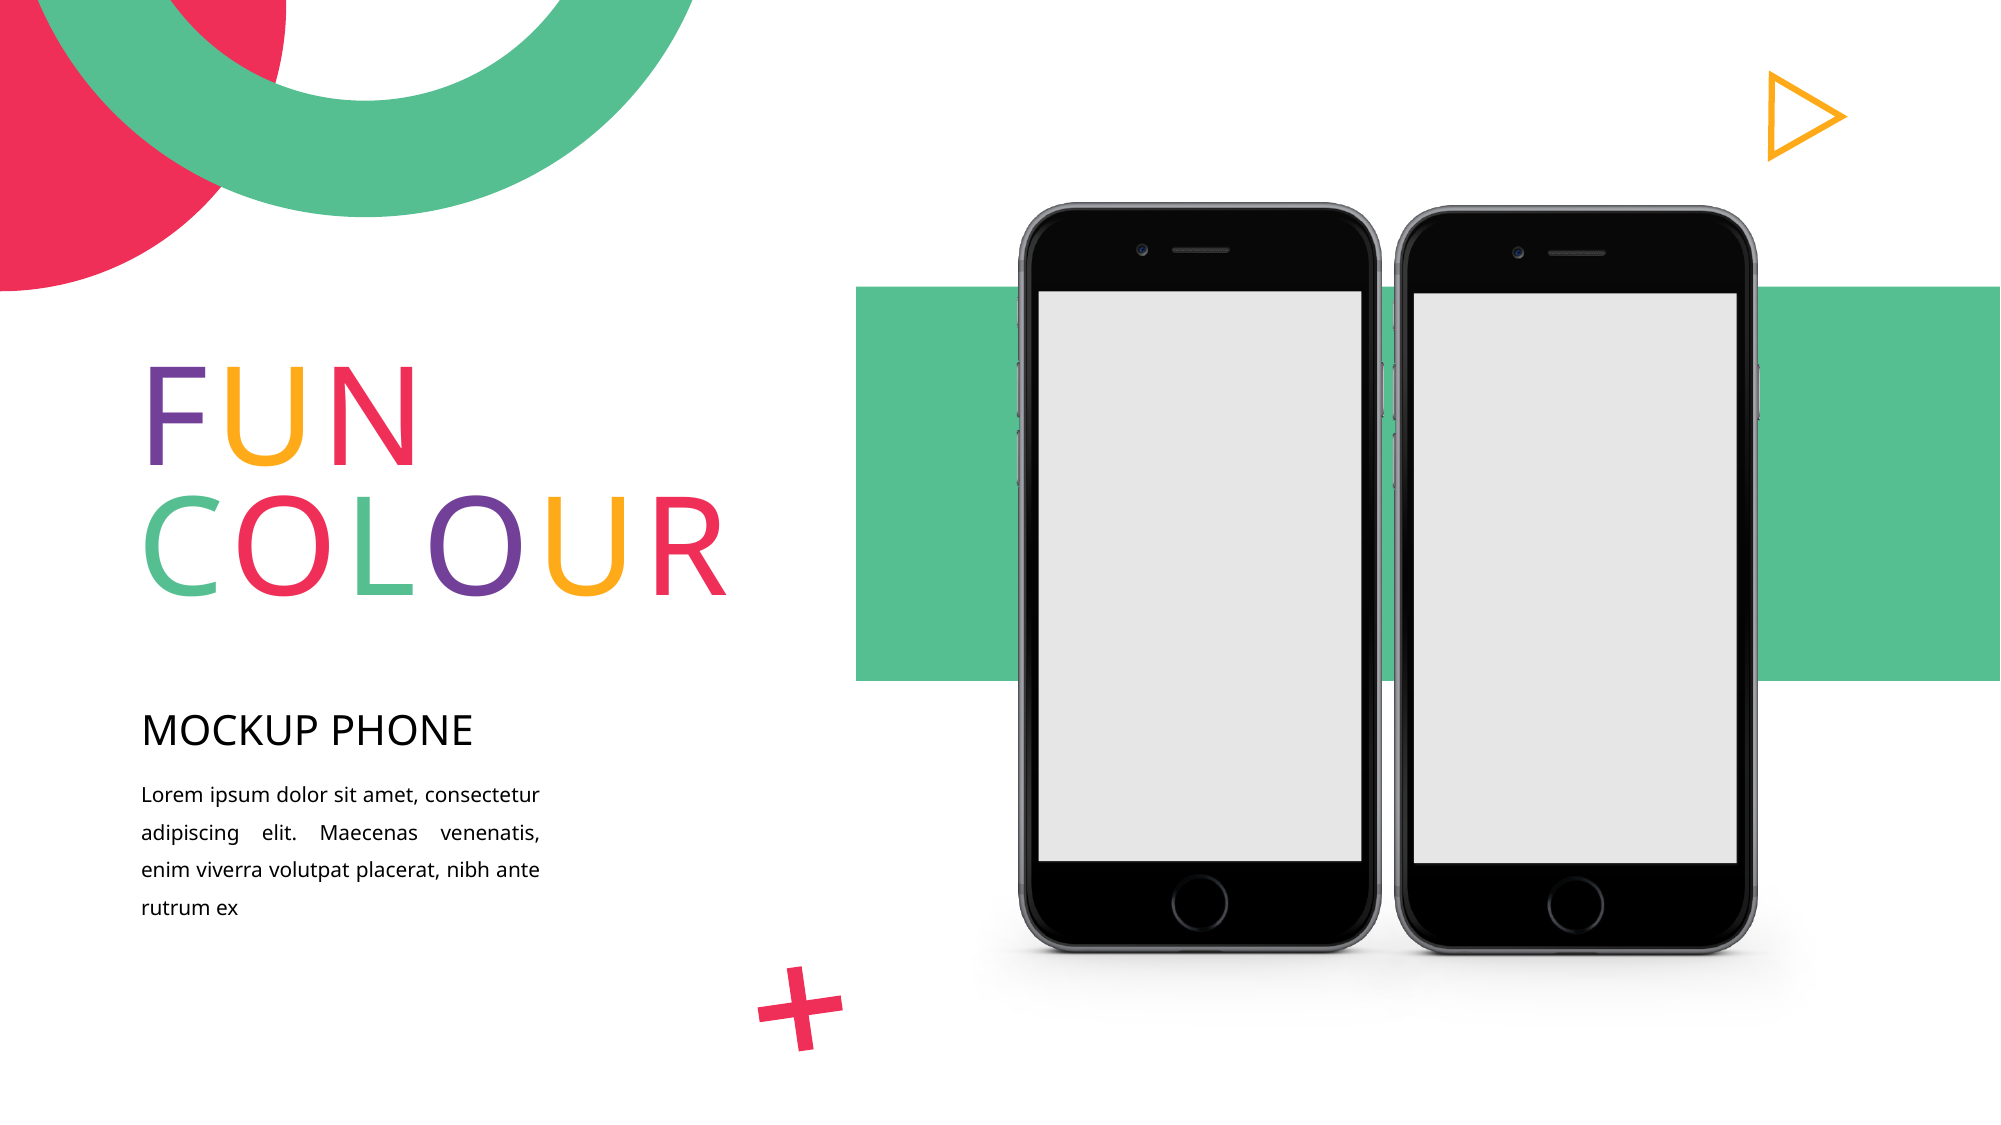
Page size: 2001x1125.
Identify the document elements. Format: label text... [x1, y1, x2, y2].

text_box [36, 0, 694, 219]
picture [1040, 292, 1364, 864]
text_box [0, 0, 221, 293]
text_box [855, 286, 970, 682]
text_box MOCKUP PHONE [126, 696, 690, 762]
text_box Lorem ipsum dolor sit amet, consectetur adipiscing elit. Maecenas venenatis, enim viverra volutpat placerat, nibh ante rutrum ex [126, 762, 555, 927]
picture [1412, 292, 1740, 864]
text_box [1816, 286, 2000, 682]
text_box [173, 0, 288, 82]
text_box [756, 965, 844, 1053]
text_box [122, 320, 845, 633]
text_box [970, 202, 1440, 1027]
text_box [1346, 205, 1816, 1029]
text_box [1770, 74, 1844, 159]
